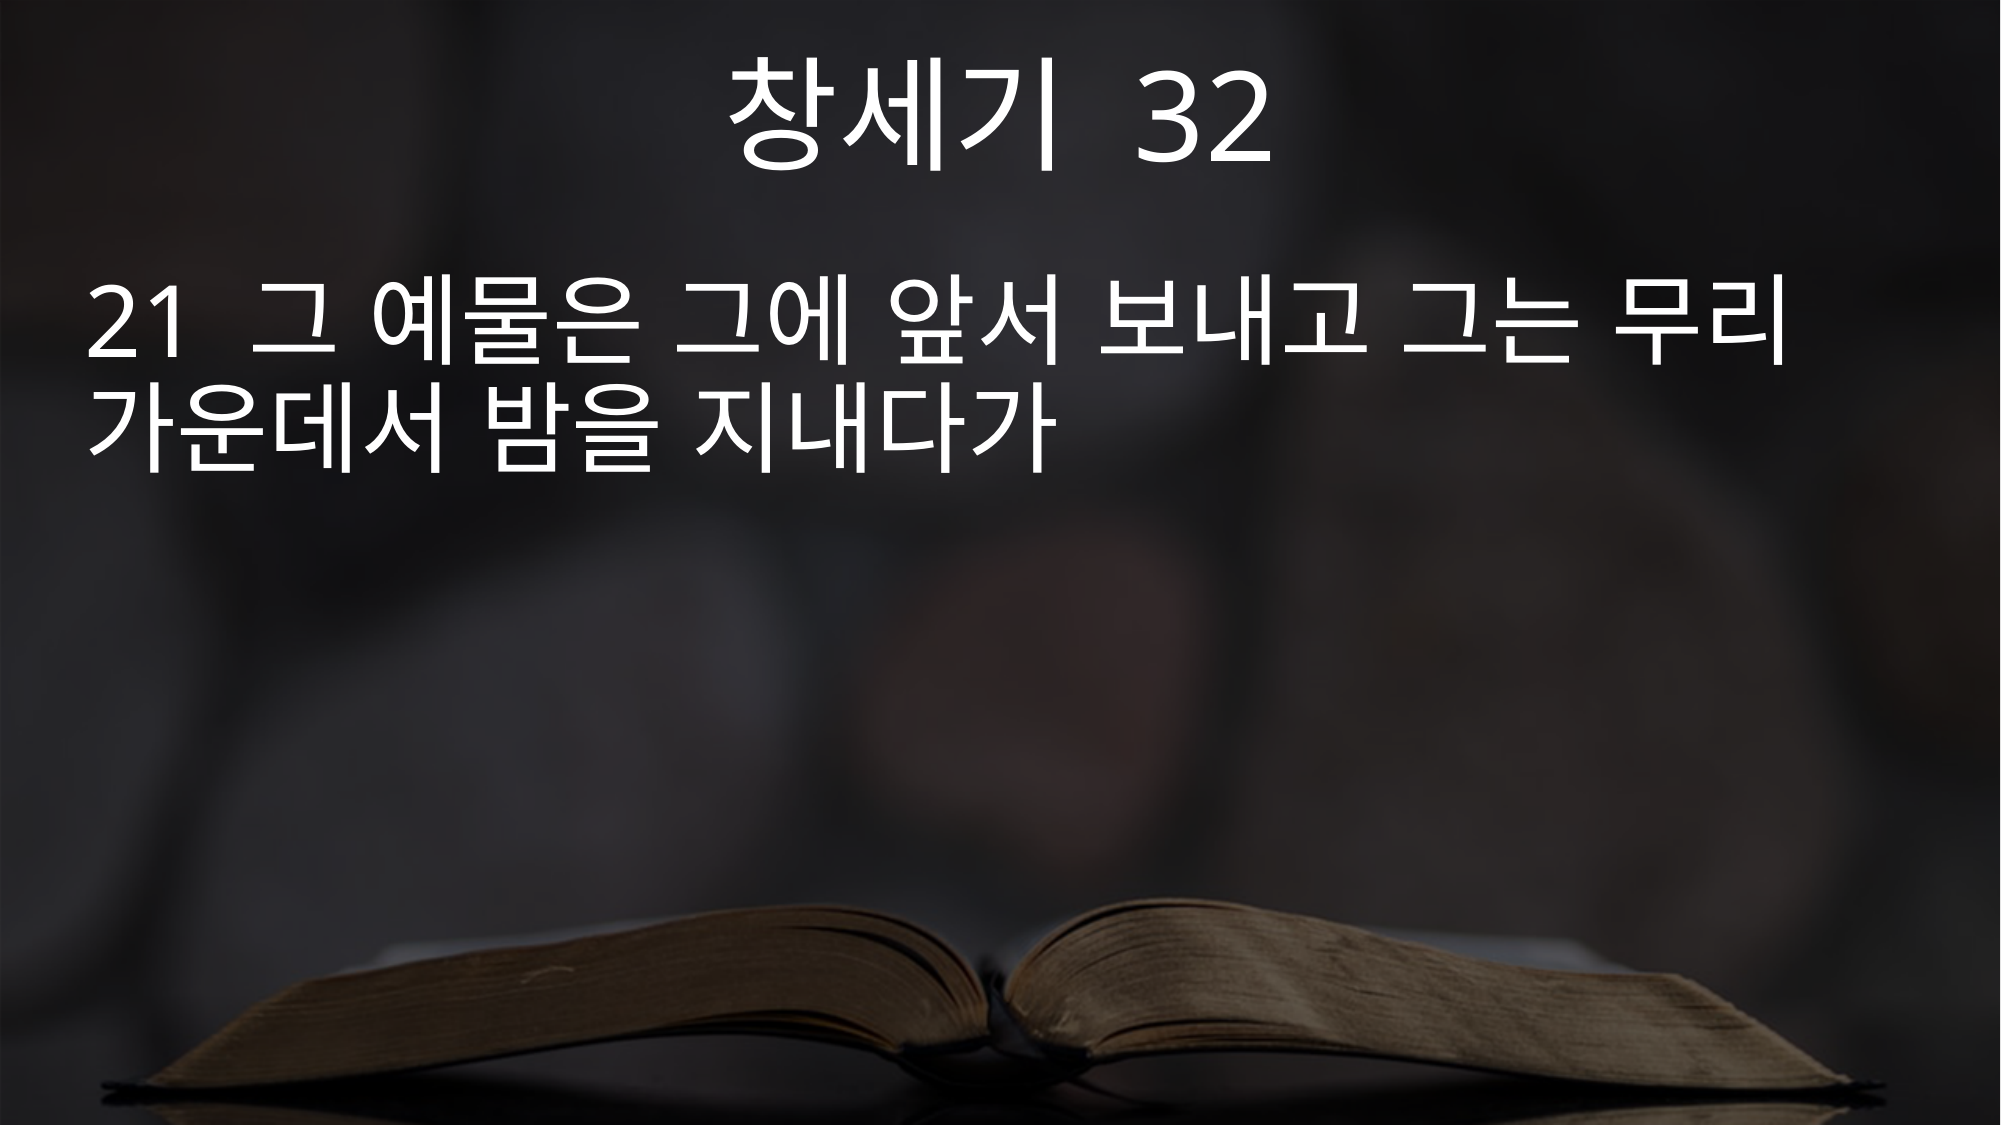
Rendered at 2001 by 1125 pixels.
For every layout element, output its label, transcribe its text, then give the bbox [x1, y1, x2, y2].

list 21 그 예물은 그에 앞서 보내고 그는 무리 가운데서 밤을 지내다가 [69, 263, 1953, 423]
picture [0, 0, 2001, 1125]
footer 창세기 32 [0, 32, 2000, 192]
